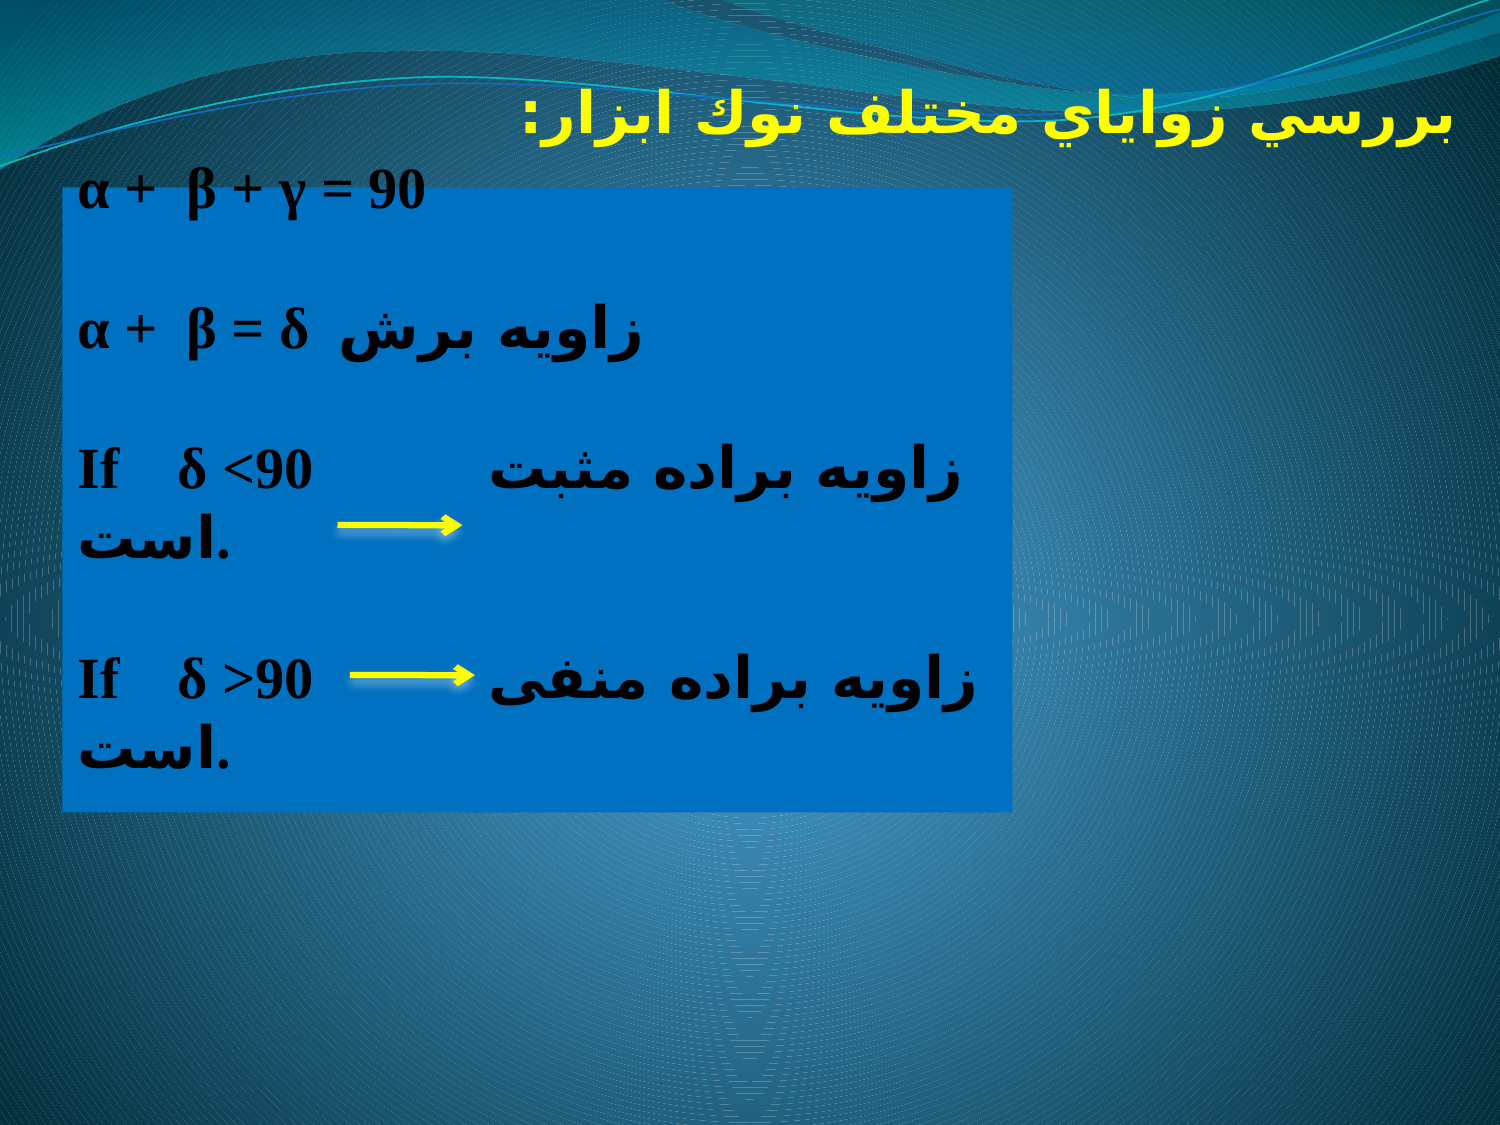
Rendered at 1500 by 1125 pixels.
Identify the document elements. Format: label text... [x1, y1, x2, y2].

text_box α + β + γ = 90 α + β = δ زاویه برش If δ <90 زاویه براده مثبت است. If δ >90 زاویه براده منفی است. [60, 185, 1015, 815]
title بررسي زواياي مختلف نوك ابزار: [0, 0, 1500, 1125]
